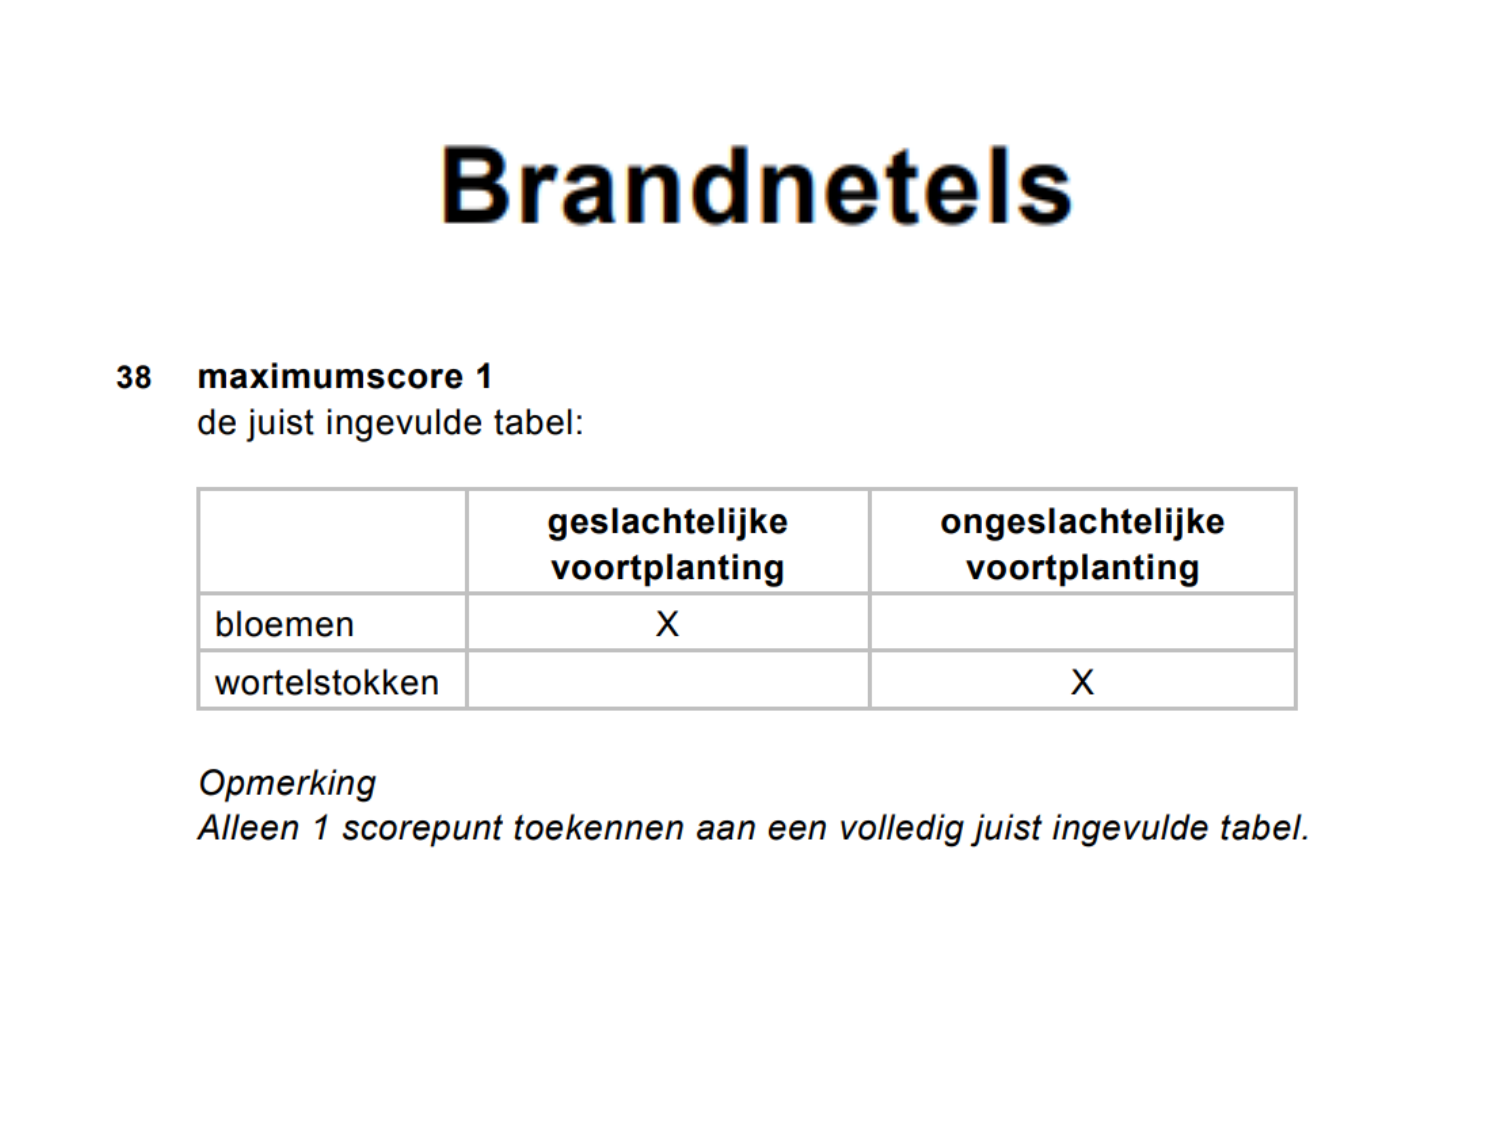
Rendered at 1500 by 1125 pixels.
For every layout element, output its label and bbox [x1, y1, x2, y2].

picture [407, 88, 1139, 266]
picture [88, 337, 1412, 903]
